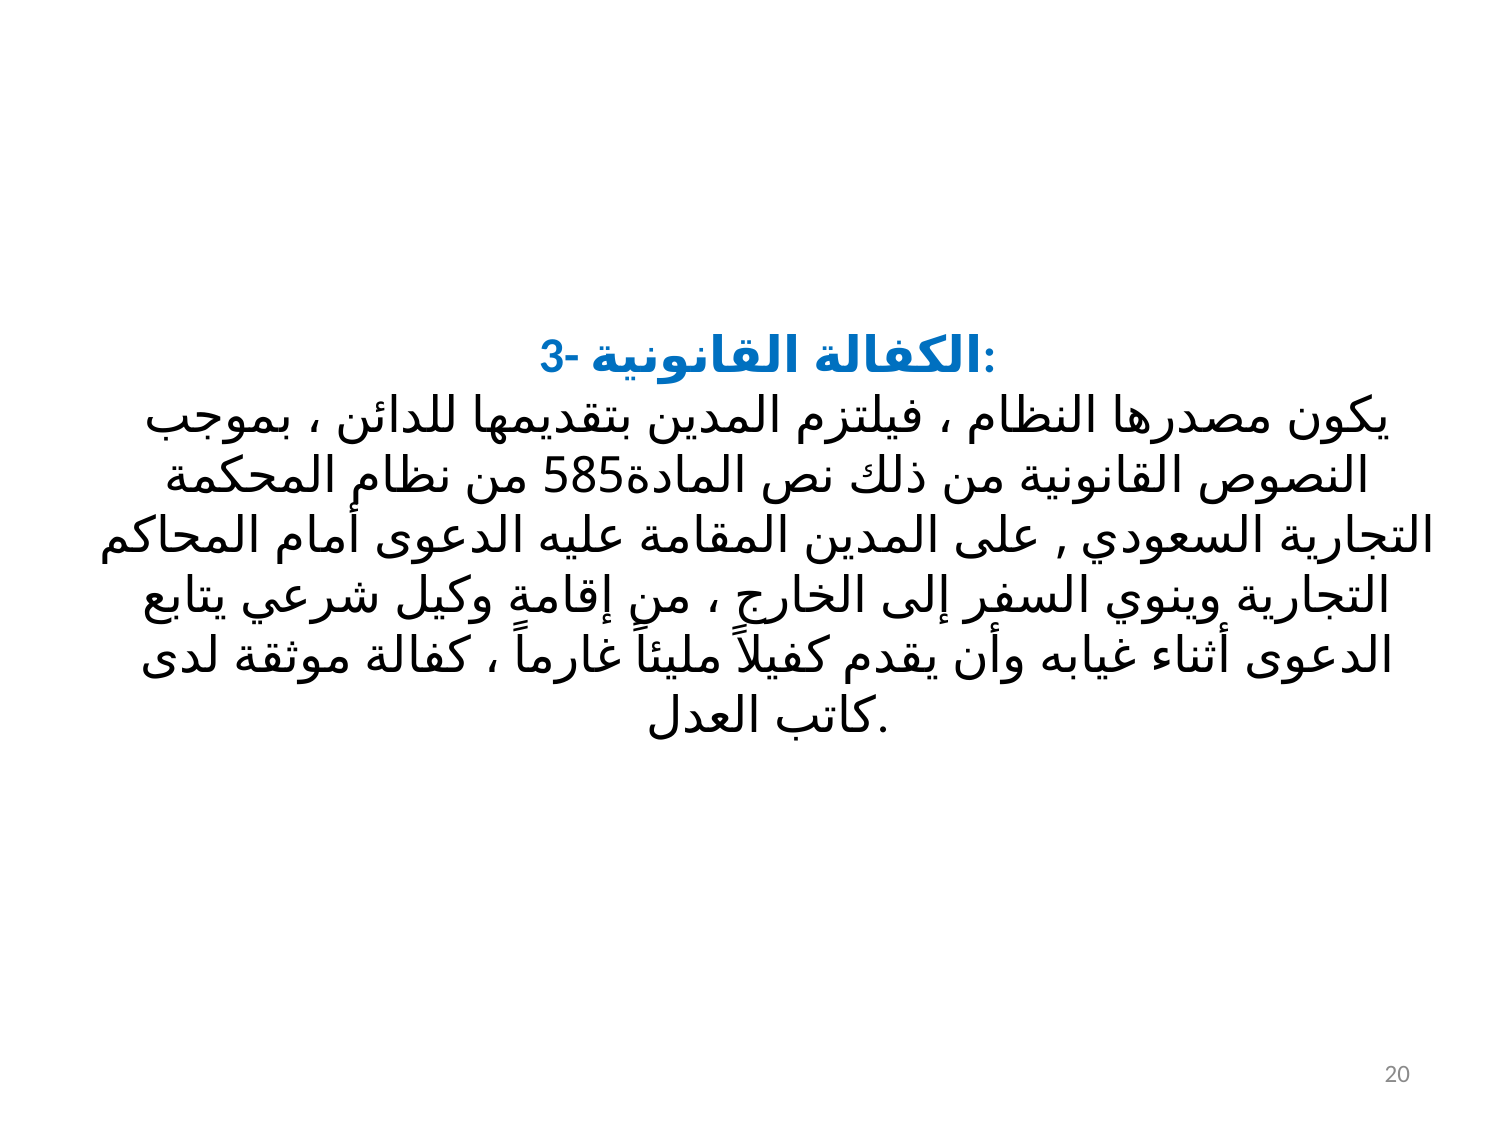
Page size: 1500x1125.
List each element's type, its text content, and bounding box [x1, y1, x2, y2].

slide_number 20 [1074, 1042, 1425, 1103]
text_box 3- الكفالة القانونية: يكون مصدرها النظام ، فيلتزم المدين بتقديمها للدائن ، بموجب النصوص القانونية من ذلك نص المادة585 من نظام المحكمة التجارية السعودي , على المدين المقامة عليه الدعوى أمام المحاكم التجارية وينوي السفر إلى الخارج ، من إقامة وكيل شرعي يتابع الدعوى أثناء غيابه وأن يقدم كفيلاً مليئاً غارماً ، كفالة موثقة لدى كاتب العدل. [76, 255, 1459, 751]
